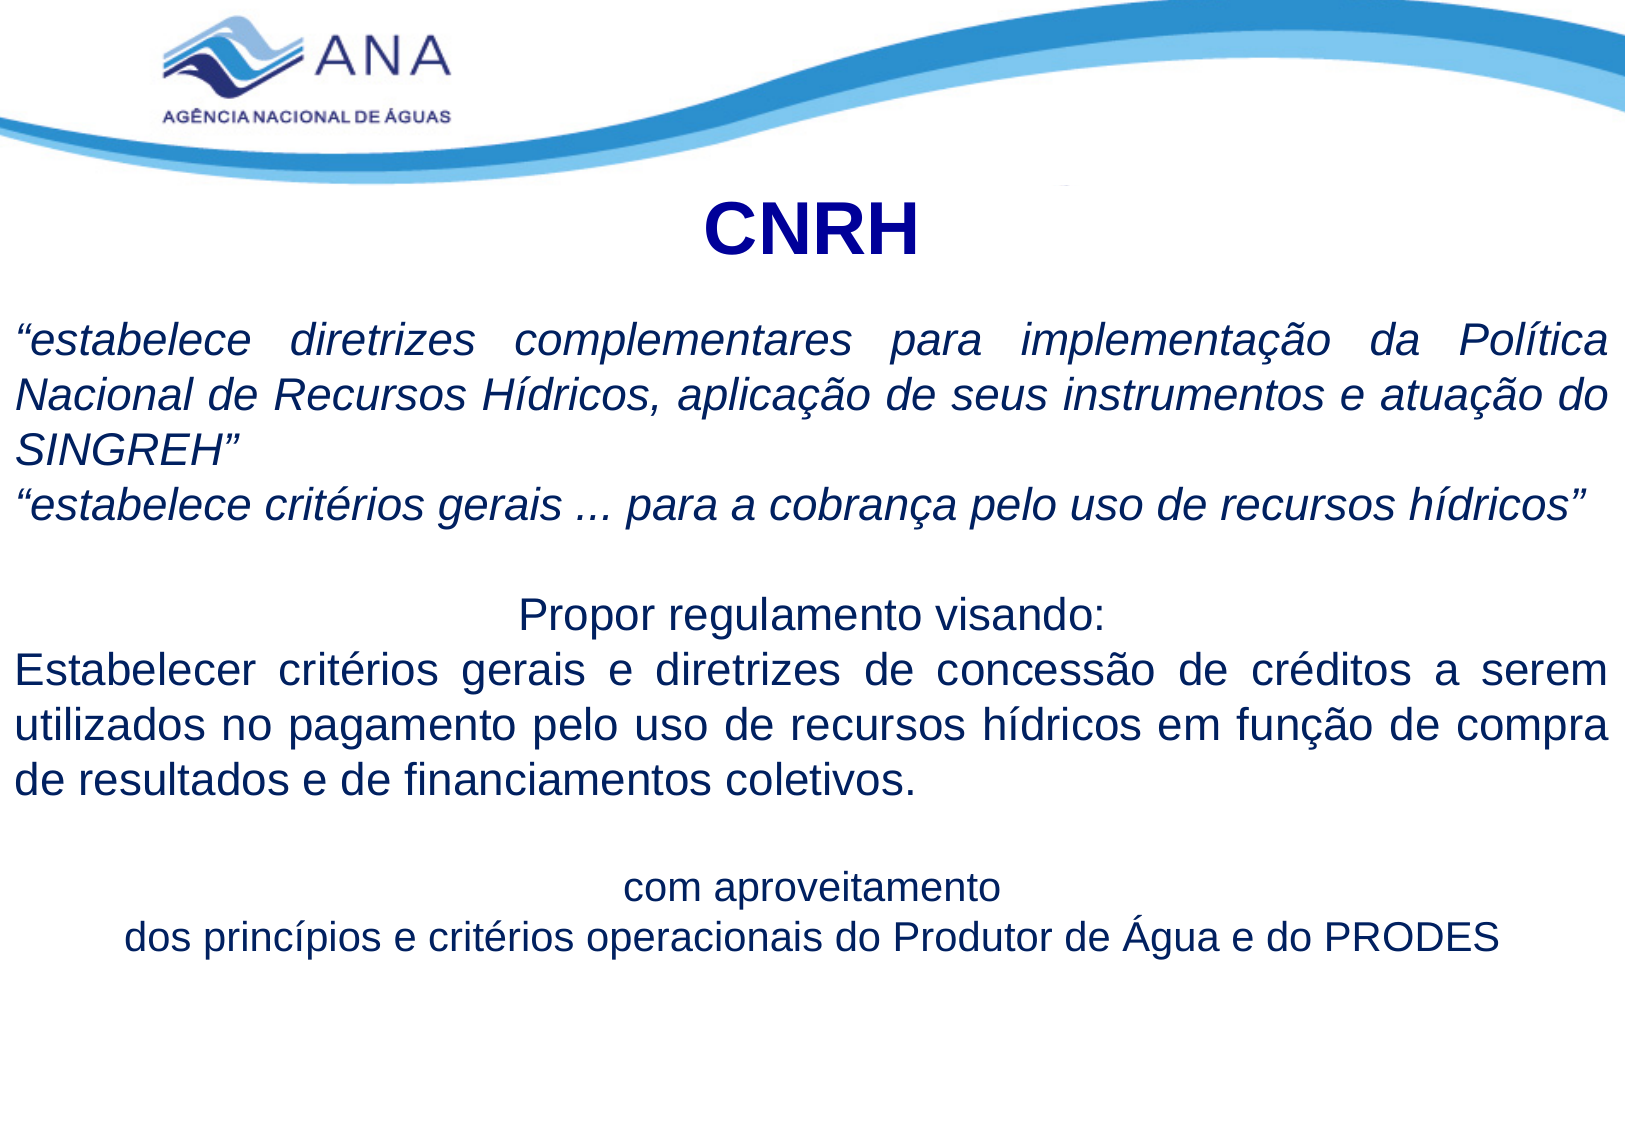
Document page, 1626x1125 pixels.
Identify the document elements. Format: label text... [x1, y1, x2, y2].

text_box CNRH [0, 172, 1625, 303]
text_box “estabelece diretrizes complementares para implementação da Política Nacional de Recursos Hídricos, aplicação de seus instrumentos e atuação do SINGREH” “estabelece critérios gerais ... para a cobrança pelo uso de recursos hídricos” Propor regulamento visando: Estabelecer critérios gerais e diretrizes de concessão de créditos a serem utilizados no pagamento pelo uso de recursos hídricos em função de compra de resultados e de financiamentos coletivos. com aproveitamento dos princípios e critérios operacionais do Produtor de Água e do PRODES [0, 303, 1625, 1125]
picture [0, 0, 1625, 172]
